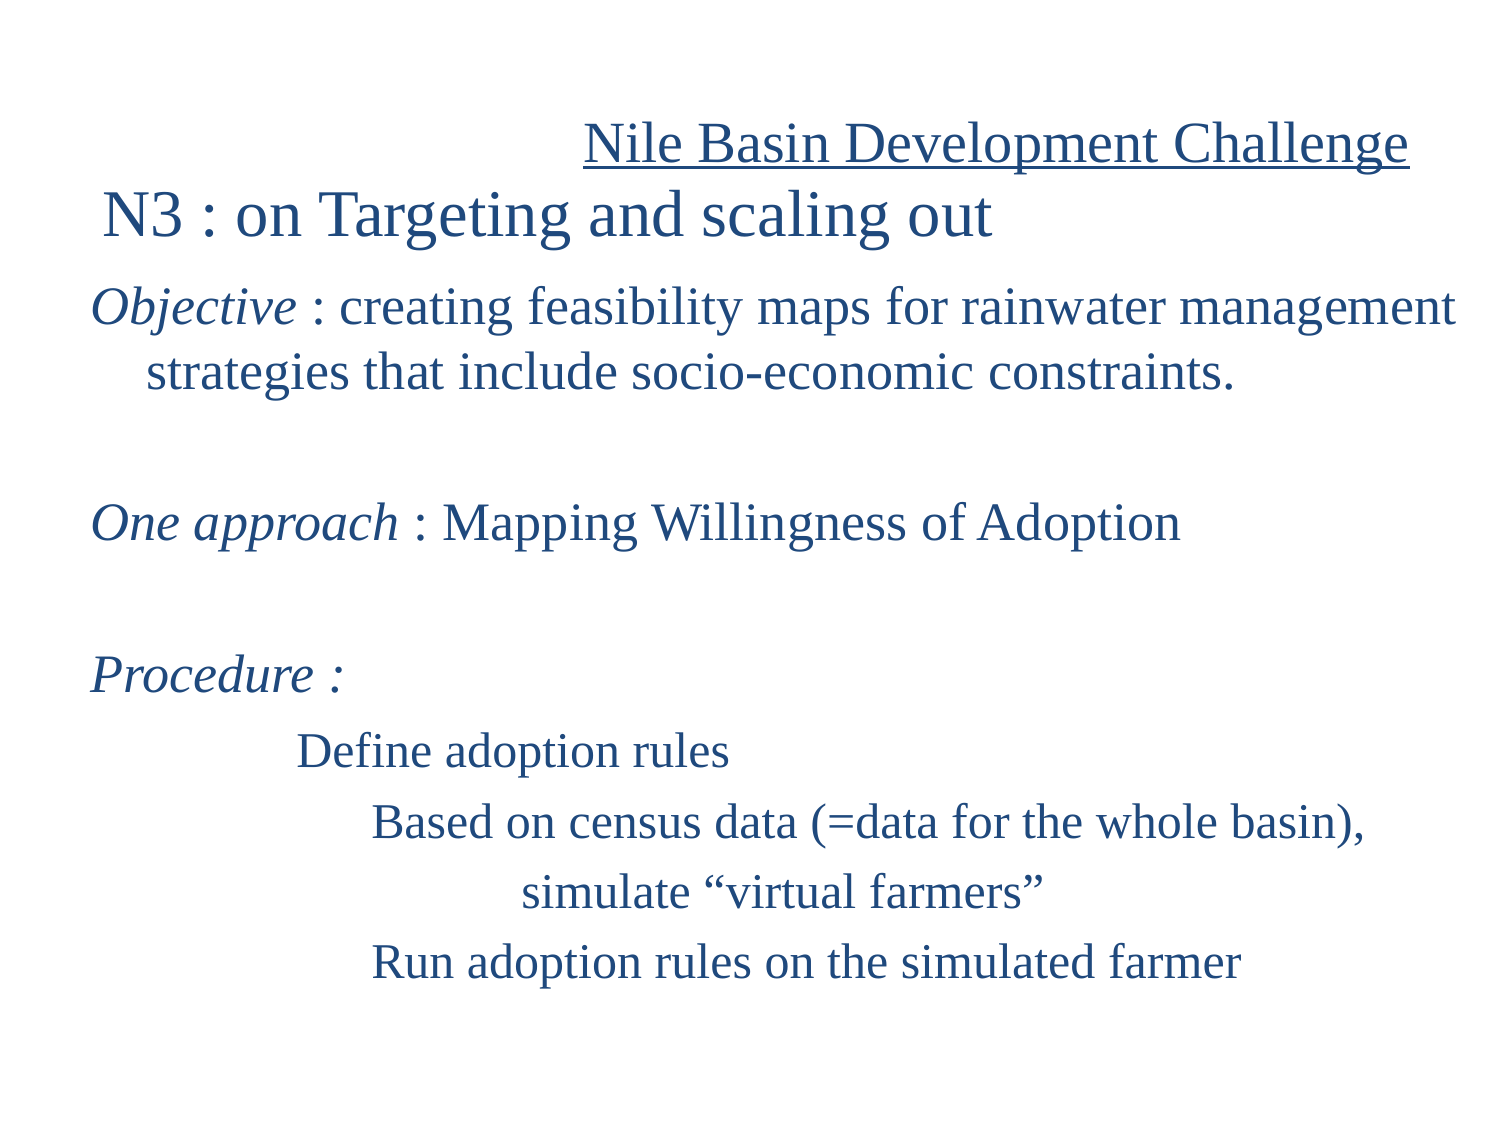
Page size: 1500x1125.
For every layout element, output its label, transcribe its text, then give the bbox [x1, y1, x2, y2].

list Objective : creating feasibility maps for rainwater management strategies that include socio-economic constraints. One approach : Mapping Willingness of Adoption Procedure : Define adoption rules Based on census data (=data for the whole basin), simulate “virtual farmers” Run adoption rules on the simulated farmer [75, 262, 1488, 1005]
title Nile Basin Development Challenge [75, 45, 1425, 233]
text_box N3 : on Targeting and scaling out [87, 162, 1063, 258]
